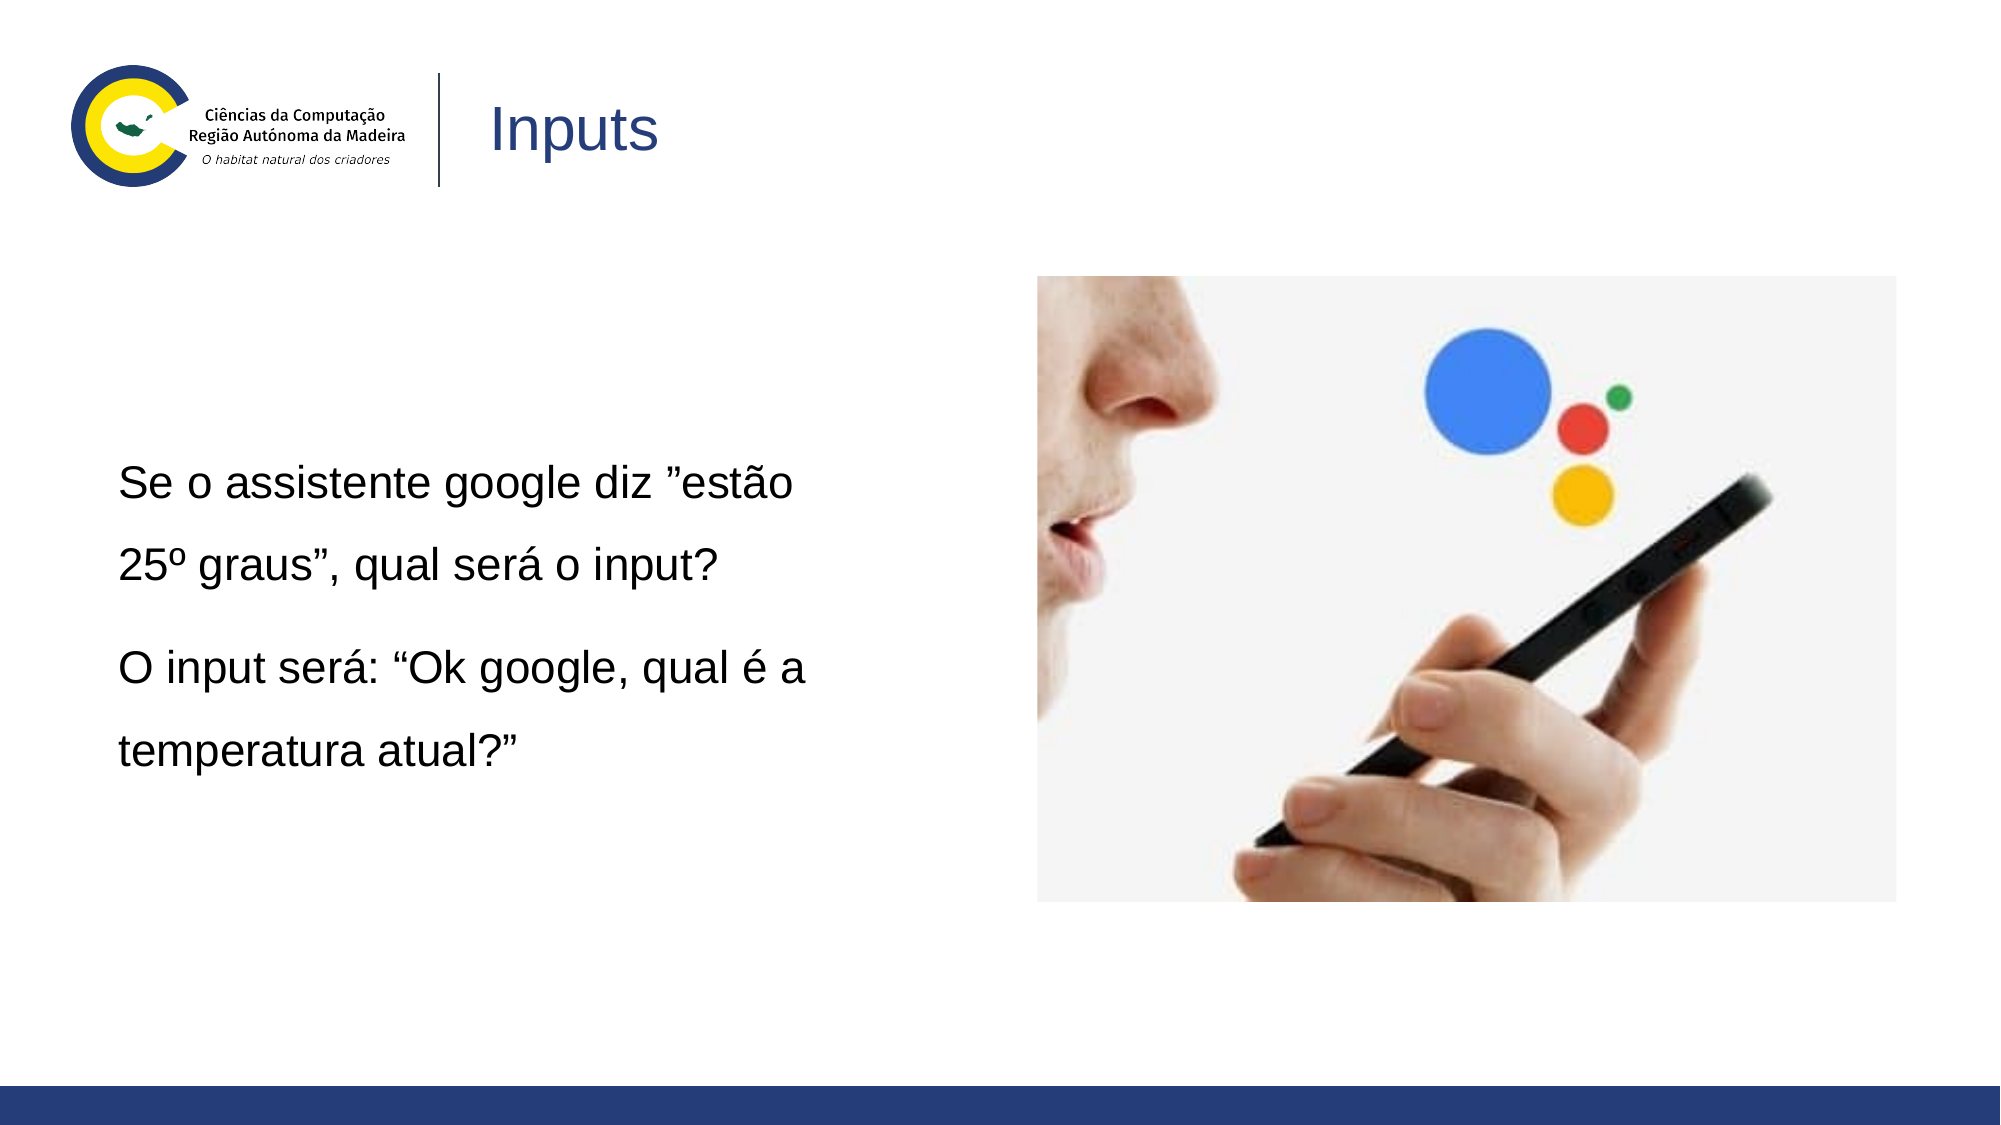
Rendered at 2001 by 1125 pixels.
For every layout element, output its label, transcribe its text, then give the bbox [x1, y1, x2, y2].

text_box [71, 65, 440, 188]
text_box [0, 1085, 2000, 1125]
text_box Inputs [474, 80, 675, 171]
text_box O input será: “Ok google, qual é a temperatura atual?” [103, 603, 889, 783]
picture [1037, 276, 1897, 902]
text_box Se o assistente google diz ”estão 25º graus”, qual será o input? [103, 417, 889, 597]
